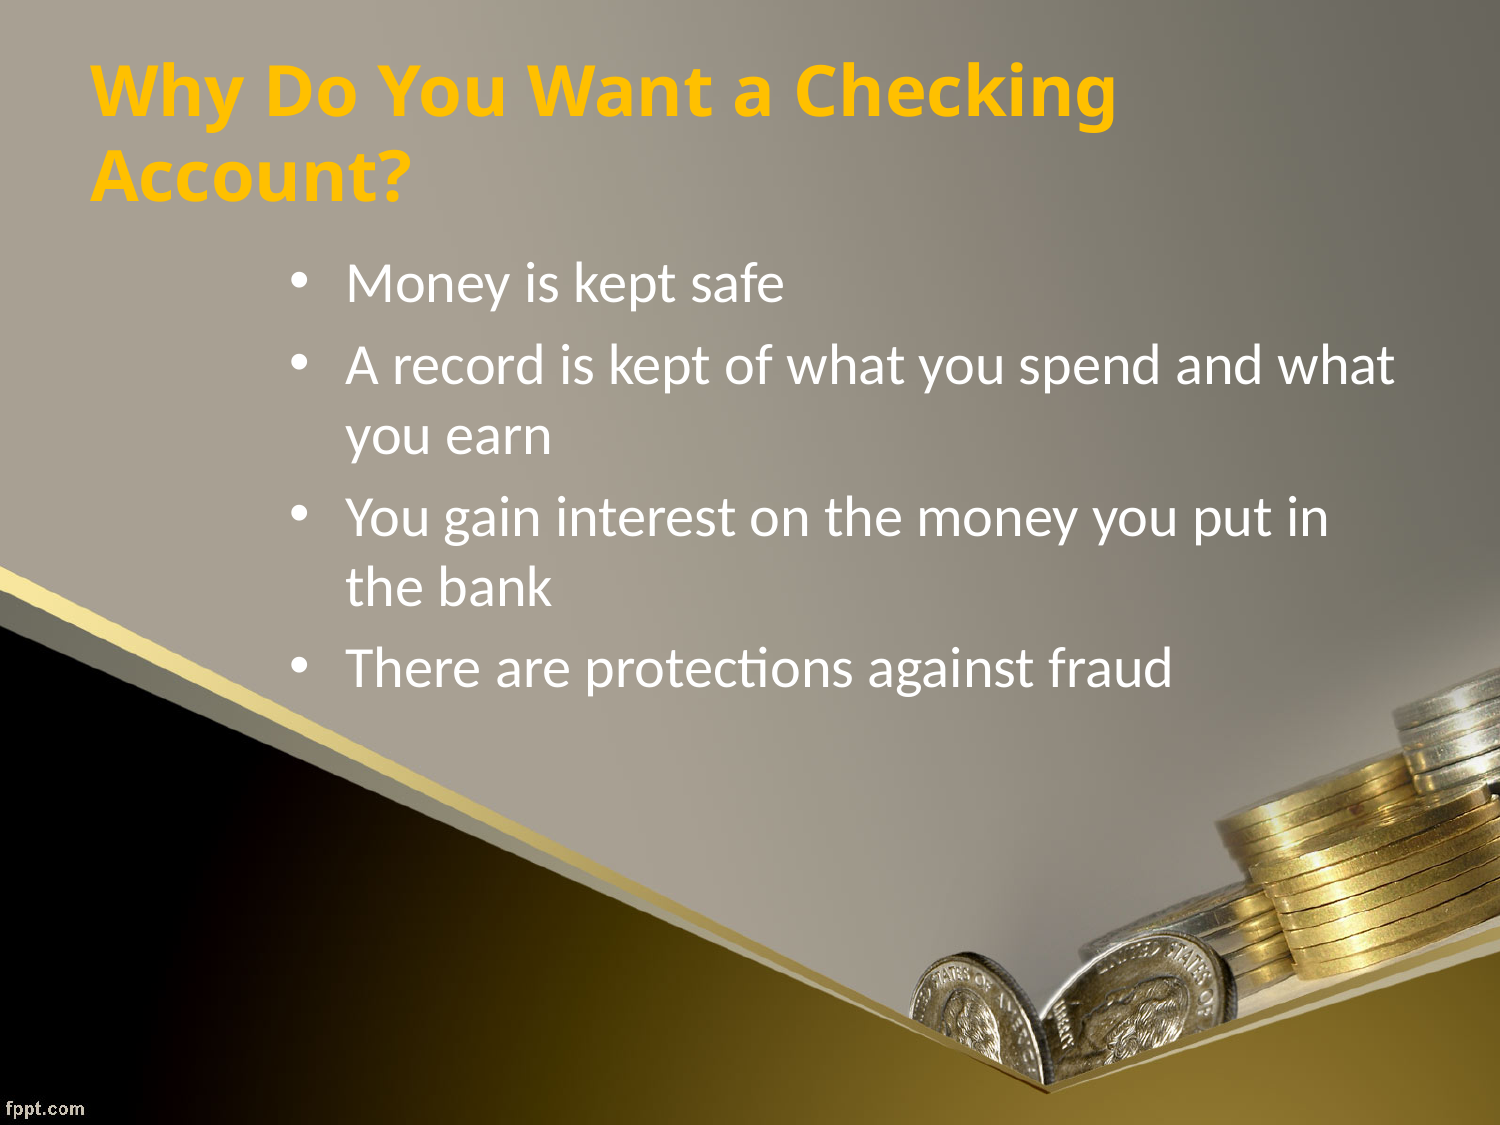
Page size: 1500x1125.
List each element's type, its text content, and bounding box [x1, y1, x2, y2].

picture [0, 0, 1500, 1125]
list Money is kept safe A record is kept of what you spend and what you earn You gain interest on the money you put in the bank There are protections against fraud [274, 236, 1425, 964]
title Why Do You Want a Checking Account? [75, 36, 1425, 224]
